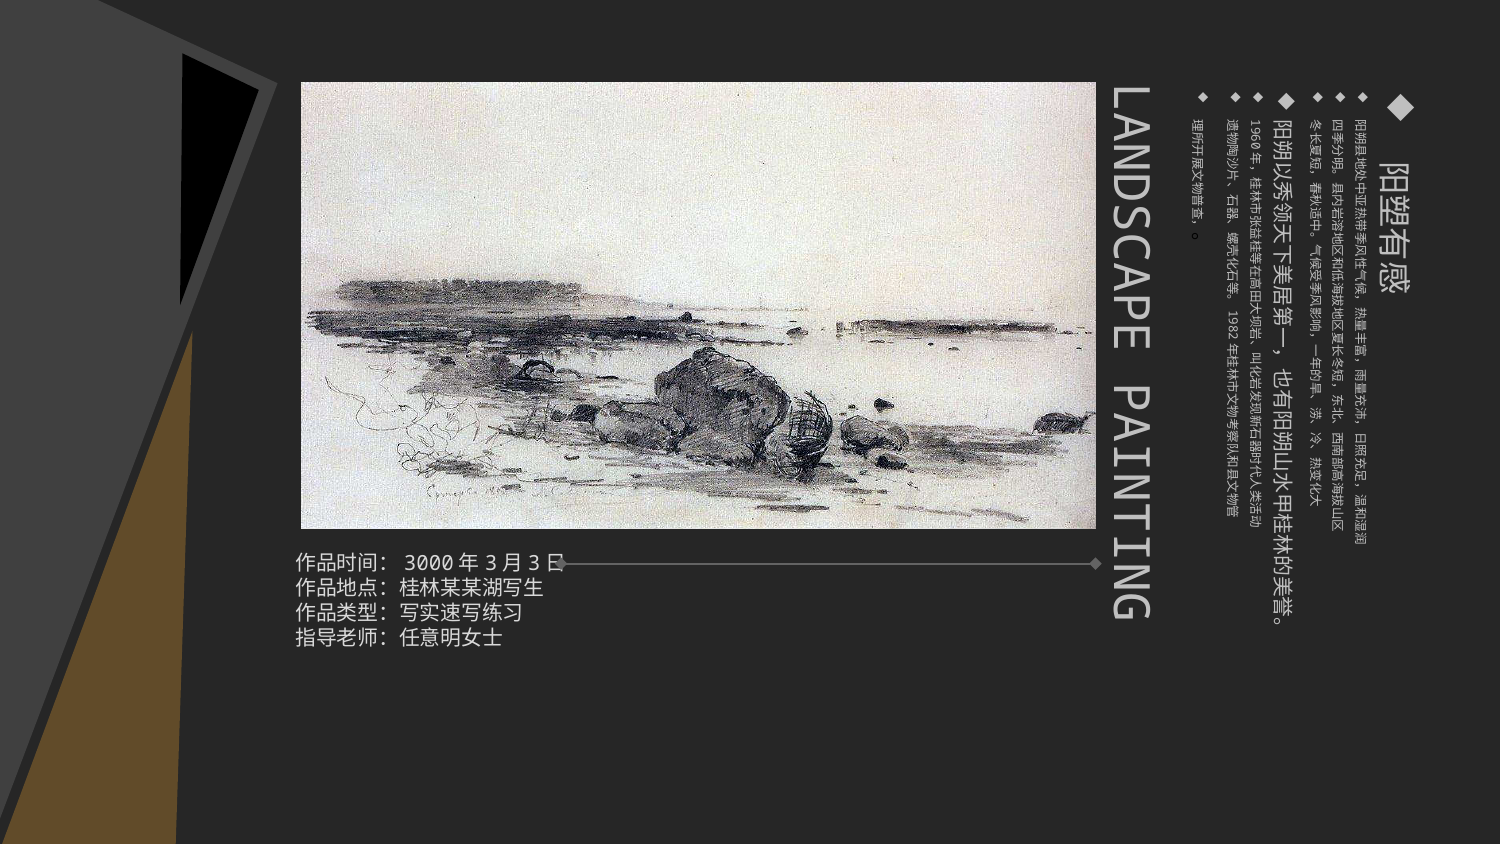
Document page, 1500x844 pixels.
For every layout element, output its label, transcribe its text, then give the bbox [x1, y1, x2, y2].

text_box [0, 328, 195, 844]
text_box 阳塑有感 阳朔县地处中亚热带季风性气候，热量丰富，雨量充沛，日照充足，温和湿润 四季分明。县内岩溶地区和低海拔地区夏长冬短，东北、西南部高海拔山区 冬长夏短，春秋适中。气候受季风影响，一年的旱、涝、冷、热变化大 阳朔以秀领天下美居第一，也有阳朔山水甲桂林的美誉。 1960年，桂林市张益桂等在高田大坝岩、叫化岩发现新石器时代人类活动 遗物陶沙片、石器、螺壳化石等。1982年桂林市文物考察队和县文物管 理所开展文物普查，。 [1163, 76, 1444, 647]
text_box 作品时间：3000年3月3日 作品地点：桂林某某湖写生 作品类型：写实速写练习 指导老师：任意明女士 [280, 541, 581, 657]
text_box [0, 0, 1500, 844]
text_box LANDSCAPE PAINTING [1080, 67, 1172, 718]
text_box [0, 0, 280, 825]
text_box [177, 51, 261, 308]
picture [300, 81, 1097, 529]
